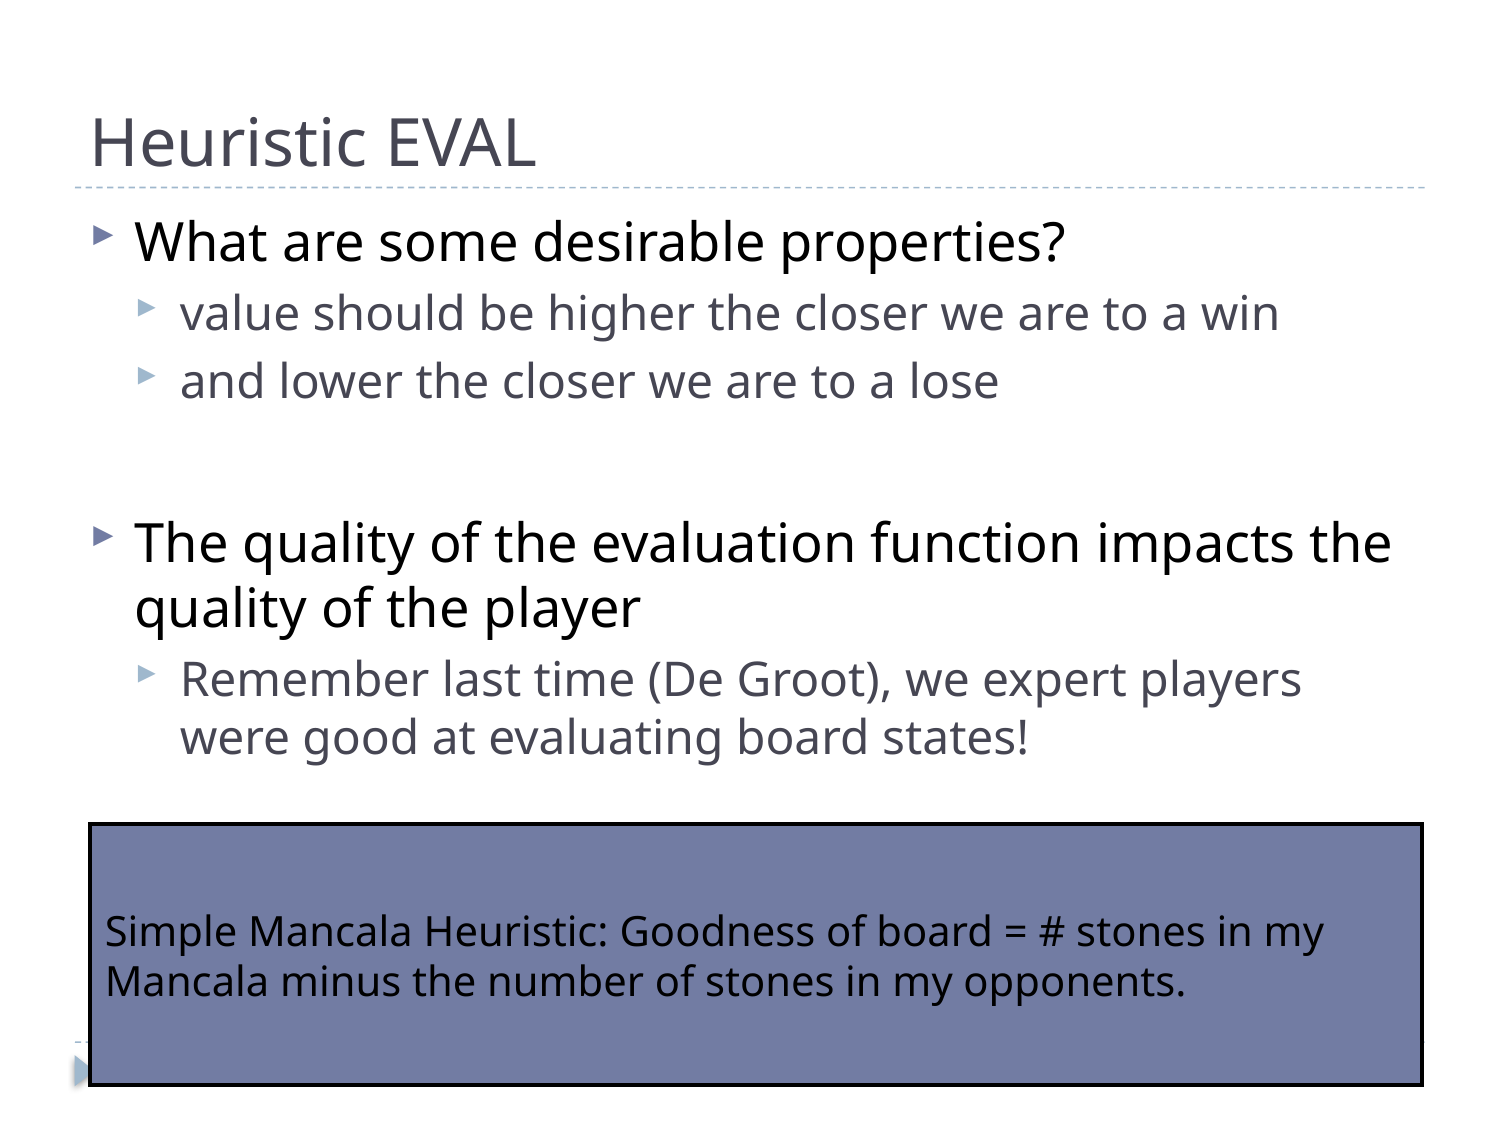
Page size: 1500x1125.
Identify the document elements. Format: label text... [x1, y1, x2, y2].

text_box Simple Mancala Heuristic: Goodness of board = # stones in my Mancala minus the number of stones in my opponents. [90, 823, 1423, 1086]
title Heuristic EVAL [75, 24, 1425, 188]
list What are some desirable properties? value should be higher the closer we are to a win and lower the closer we are to a lose The quality of the evaluation function impacts the quality of the player Remember last time (De Groot), we expert players were good at evaluating board states! [75, 200, 1425, 824]
